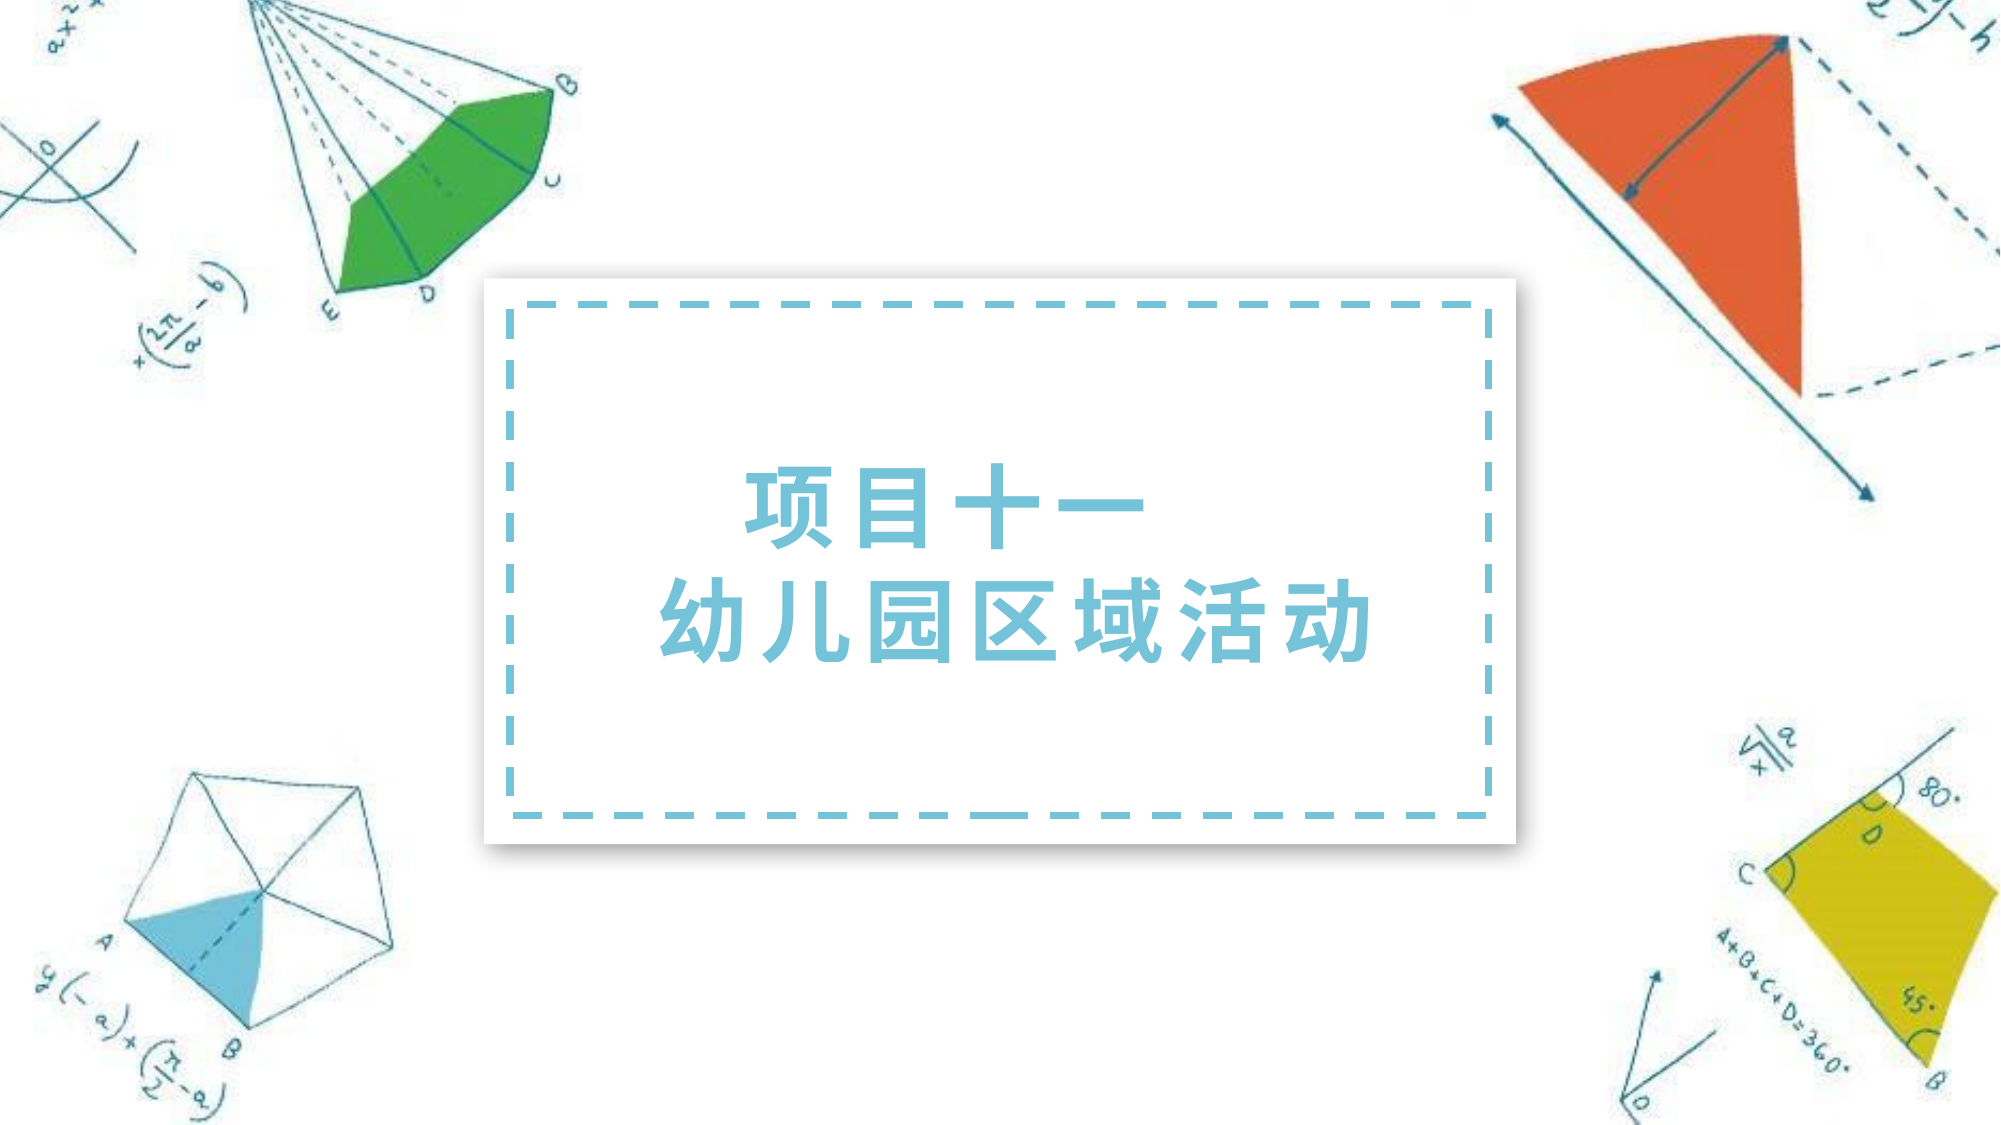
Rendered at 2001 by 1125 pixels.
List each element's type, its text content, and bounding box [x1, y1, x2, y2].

picture [0, 0, 2001, 1125]
title 项目十一 幼儿园区域活动 [509, 279, 1521, 674]
